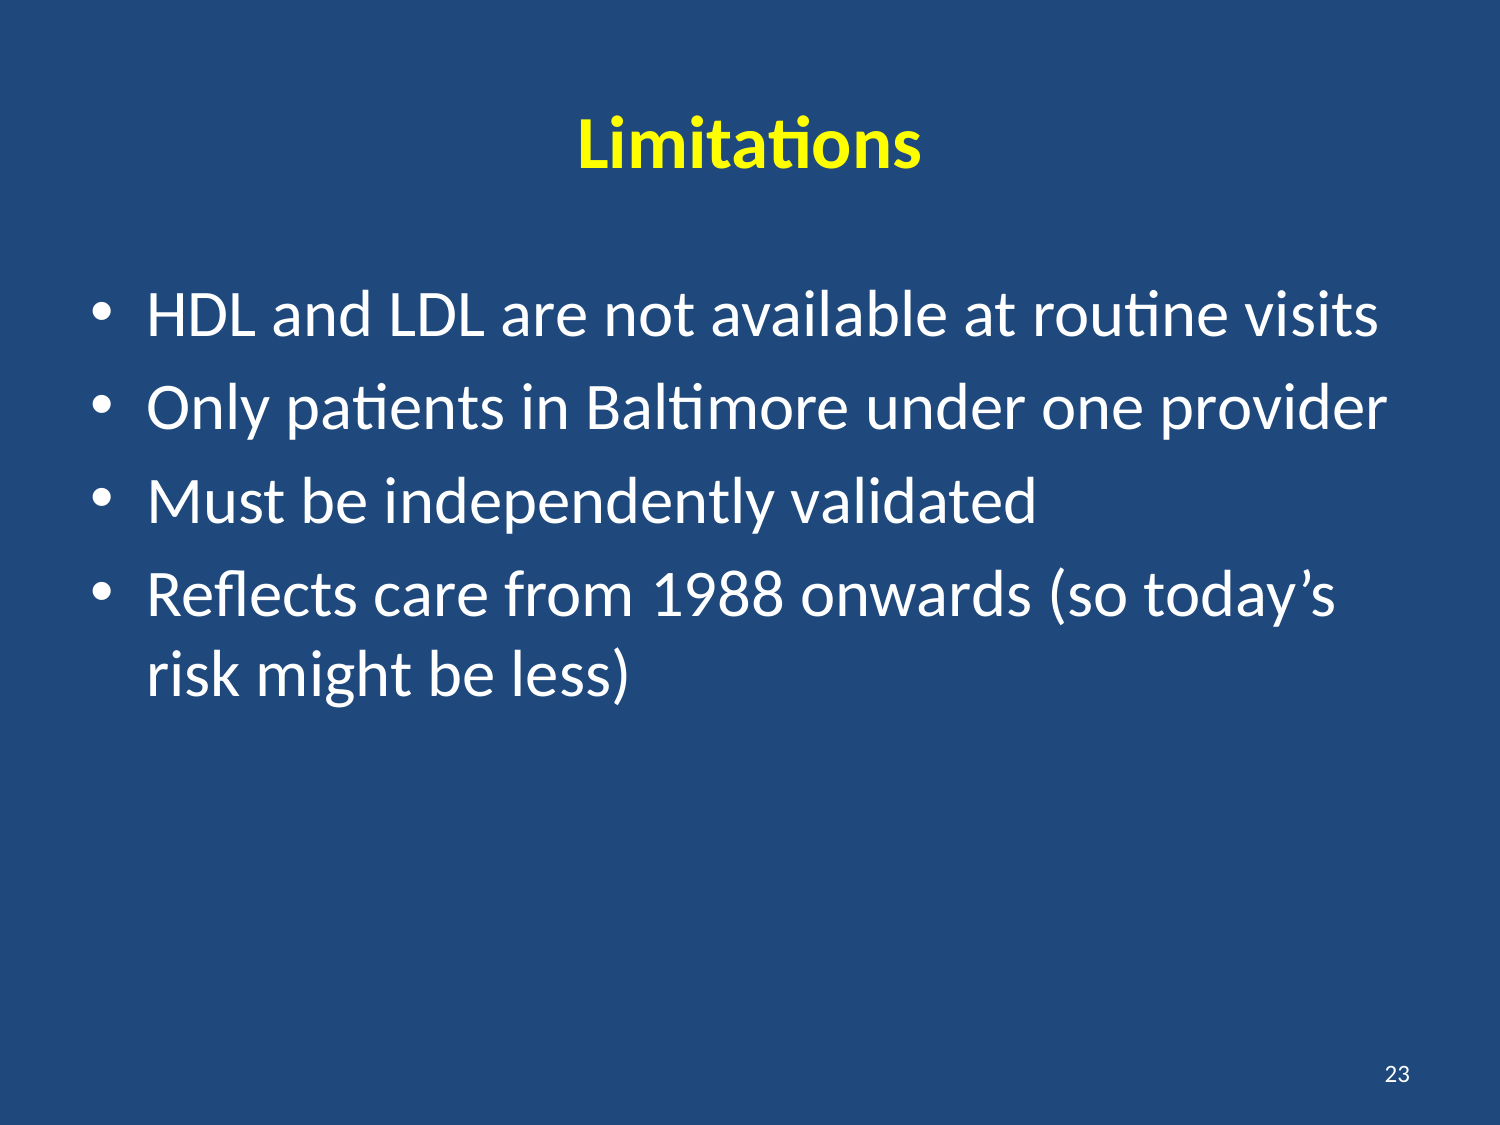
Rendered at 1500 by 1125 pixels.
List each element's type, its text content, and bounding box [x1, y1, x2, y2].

list HDL and LDL are not available at routine visits Only patients in Baltimore under one provider Must be independently validated Reflects care from 1988 onwards (so today’s risk might be less) [75, 262, 1425, 1005]
title Limitations [75, 45, 1425, 233]
slide_number 23 [1074, 1042, 1425, 1103]
